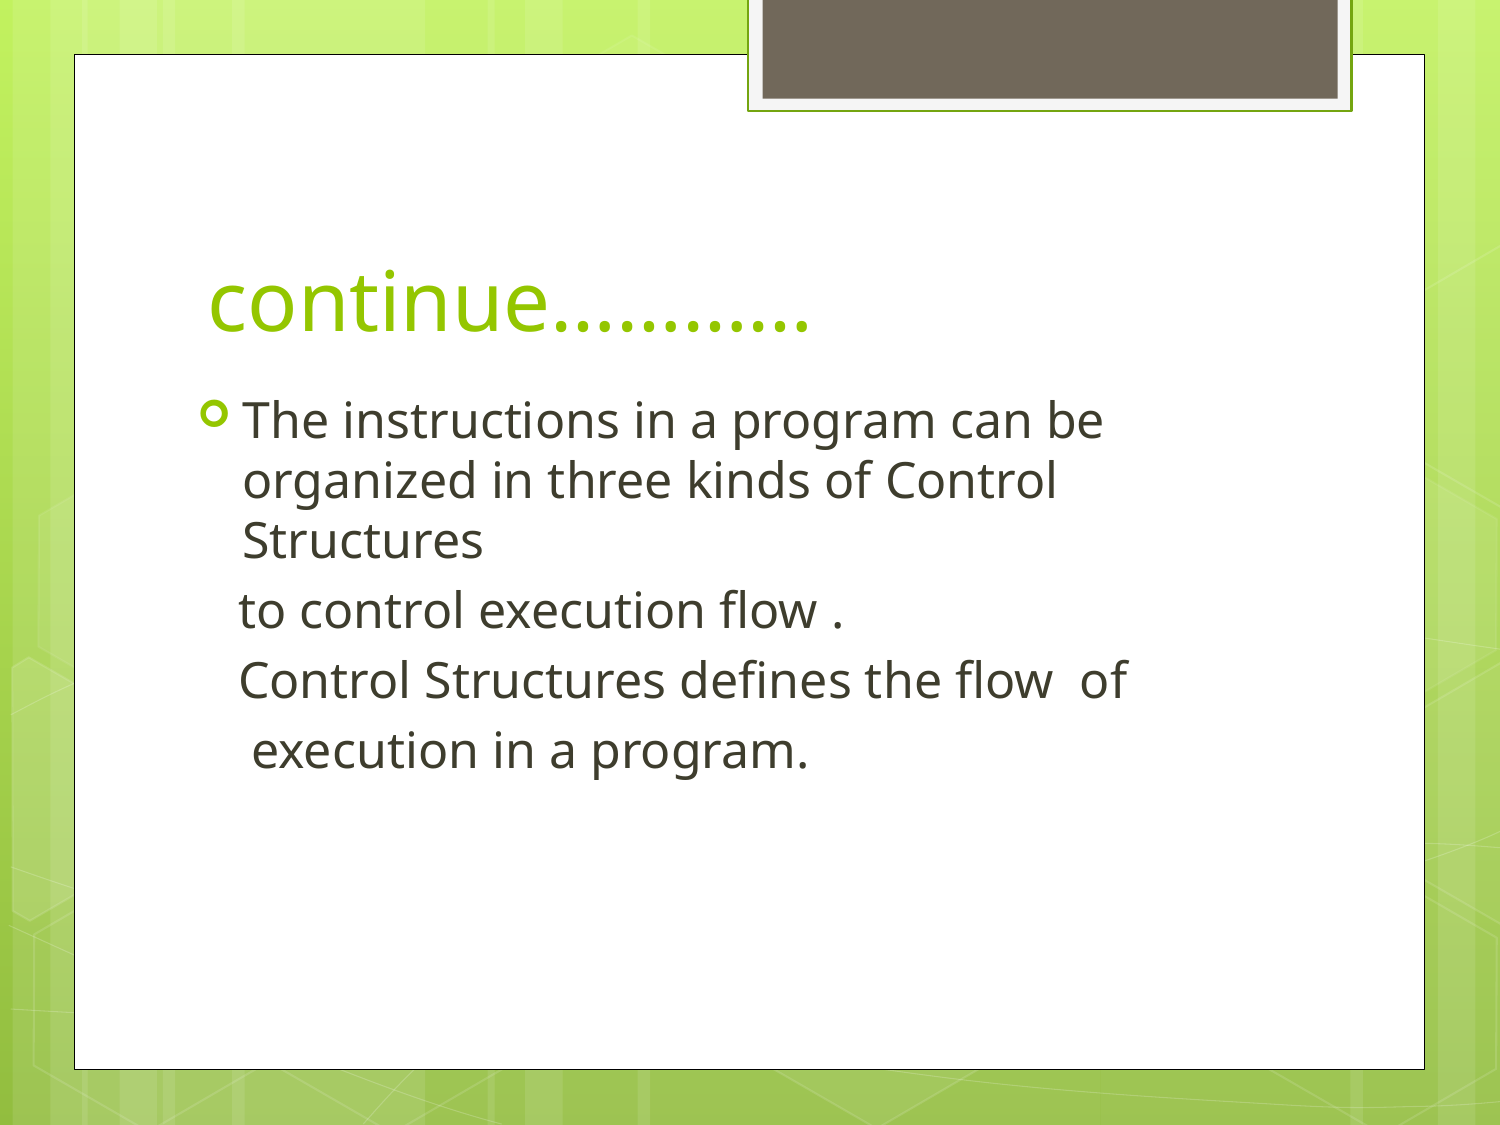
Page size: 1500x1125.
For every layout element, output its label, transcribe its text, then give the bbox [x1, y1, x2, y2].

list The instructions in a program can be organized in three kinds of Control Structures to control execution flow . Control Structures defines the flow of execution in a program. [171, 381, 1283, 957]
title continue………… [171, 168, 1324, 357]
